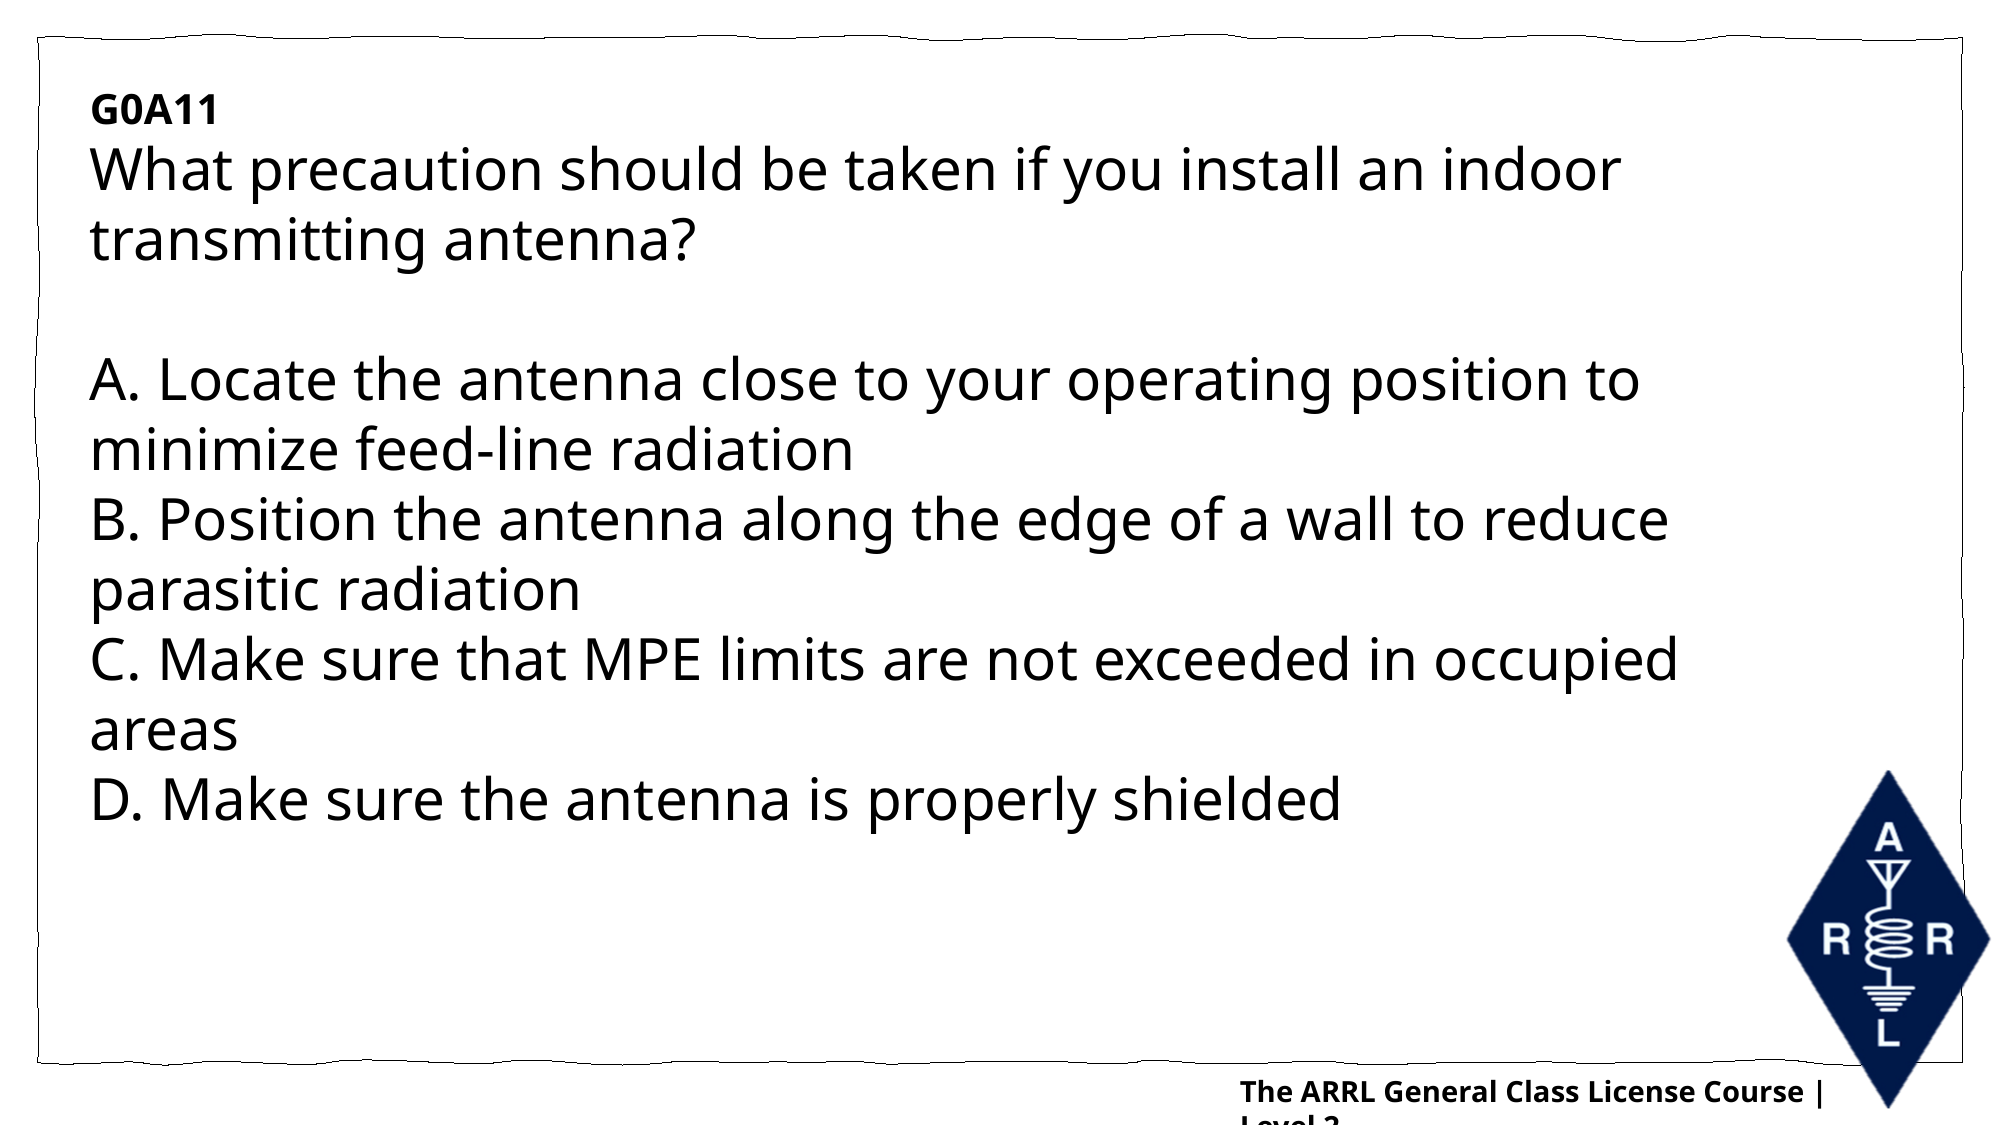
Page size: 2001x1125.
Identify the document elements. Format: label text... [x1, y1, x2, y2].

picture [1773, 752, 1999, 1125]
text_box G0A11 What precaution should be taken if you install an indoor transmitting antenna? A. Locate the antenna close to your operating position to minimize feed-line radiation B. Position the antenna along the edge of a wall to reduce parasitic radiation C. Make sure that MPE limits are not exceeded in occupied areas D. Make sure the antenna is properly shielded [75, 75, 1850, 840]
